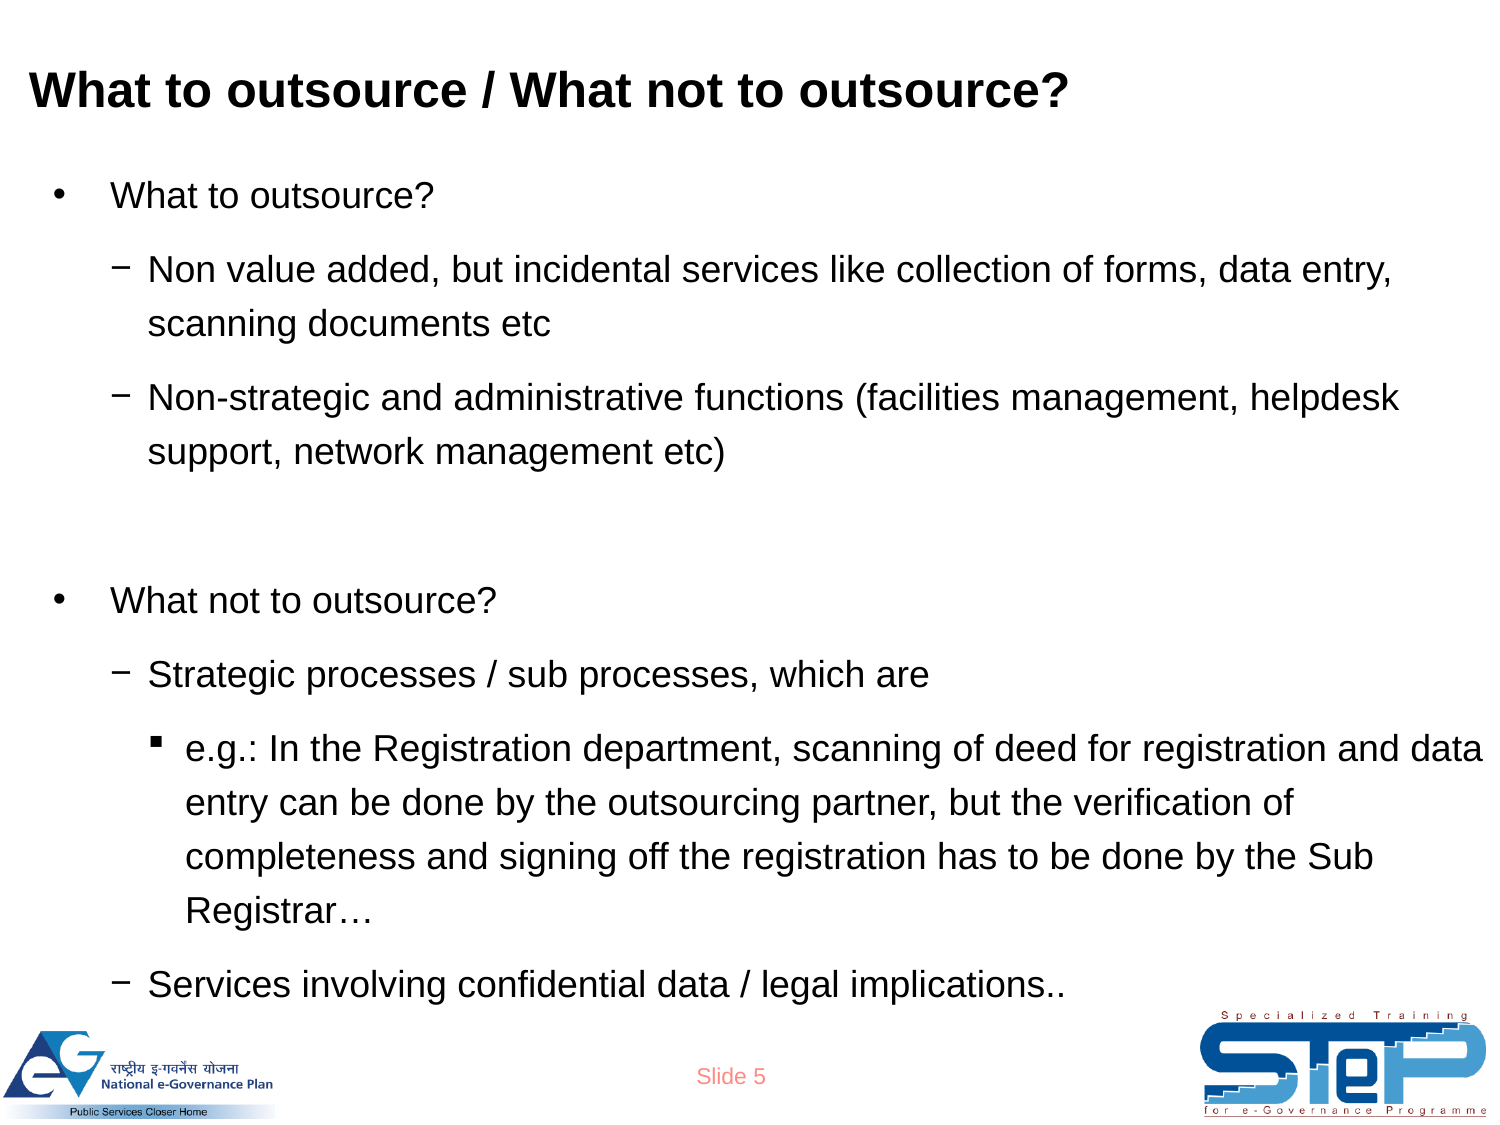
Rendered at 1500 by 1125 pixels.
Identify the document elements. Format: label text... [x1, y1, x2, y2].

picture [2, 1031, 275, 1119]
picture [1200, 1011, 1486, 1117]
list What to outsource? Non value added, but incidental services like collection of forms, data entry, scanning documents etc Non-strategic and administrative functions (facilities management, helpdesk support, network management etc) What not to outsource? Strategic processes / sub processes, which are e.g.: In the Registration department, scanning of deed for registration and data entry can be done by the outsourcing partner, but the verification of completeness and signing off the registration has to be done by the Sub Registrar… Services involving confidential data / legal implications.. [52, 161, 1500, 975]
title What to outsource / What not to outsource? [28, 57, 1474, 183]
